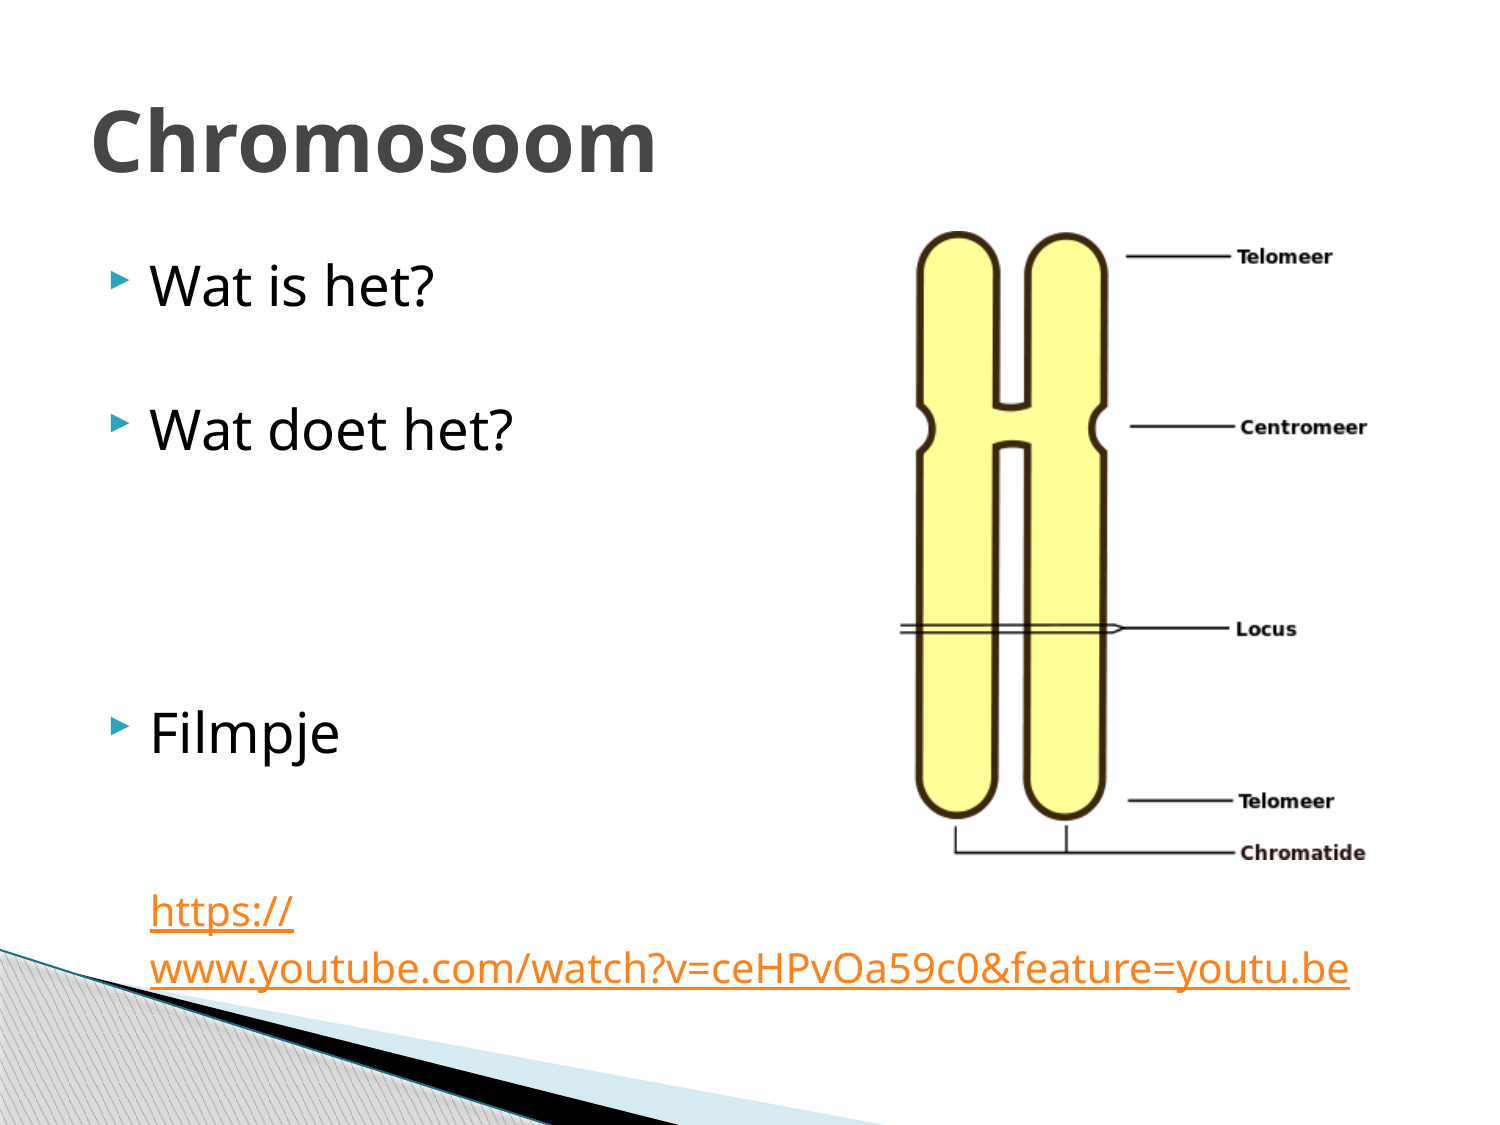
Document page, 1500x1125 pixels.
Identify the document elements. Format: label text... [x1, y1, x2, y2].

picture [899, 231, 1369, 860]
title Chromosoom [75, 45, 1425, 233]
list Wat is het? Wat doet het? Filmpje https://www.youtube.com/watch?v=ceHPvOa59c0&feature=youtu.be [75, 243, 1425, 1094]
